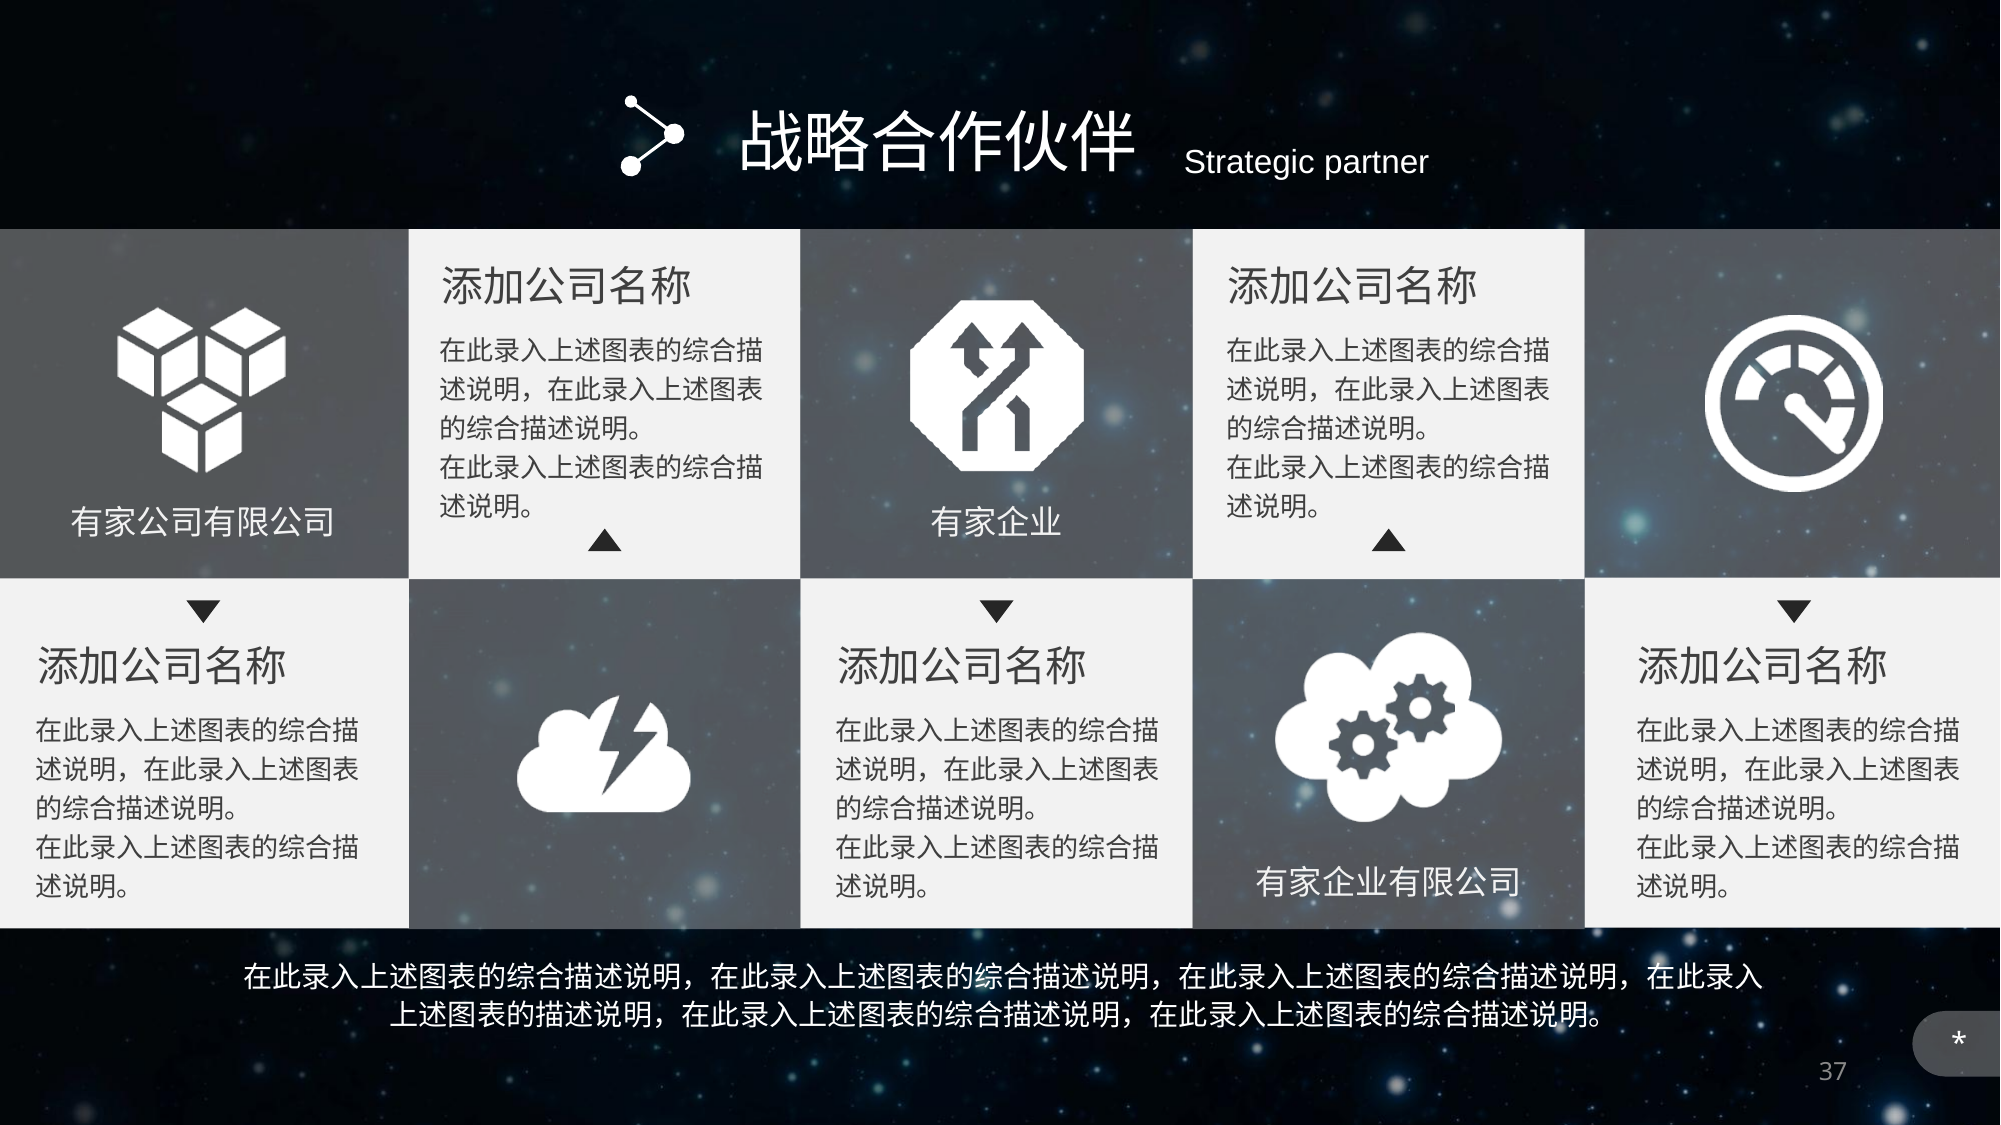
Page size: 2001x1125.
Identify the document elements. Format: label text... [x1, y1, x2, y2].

slide_number 37 [1412, 1042, 1863, 1103]
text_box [630, 101, 675, 167]
text_box 在此录入上述图表的综合描述说明，在此录入上述图表的综合描述说明。 在此录入上述图表的综合描述说明。 [1211, 319, 1577, 530]
text_box 在此录入上述图表的综合描述说明，在此录入上述图表的综合描述说明。 在此录入上述图表的综合描述说明。 [20, 699, 386, 910]
text_box [408, 229, 801, 580]
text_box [1200, 614, 1577, 911]
text_box 战略合作伙伴 [722, 92, 1153, 188]
text_box [1192, 580, 1585, 930]
text_box * [1925, 1018, 2000, 1065]
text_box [15, 301, 392, 552]
text_box [1585, 229, 2000, 577]
text_box [408, 580, 801, 930]
text_box [0, 229, 408, 578]
text_box Strategic partner [1168, 132, 1548, 188]
picture [1705, 315, 1883, 492]
picture [516, 666, 693, 843]
text_box [587, 528, 622, 552]
text_box [0, 578, 409, 929]
text_box 在此录入上述图表的综合描述说明，在此录入上述图表的综合描述说明。 在此录入上述图表的综合描述说明。 [820, 699, 1186, 910]
text_box [800, 578, 1193, 929]
text_box [979, 600, 1014, 624]
text_box [1912, 1010, 2000, 1077]
text_box [1371, 528, 1406, 552]
picture [0, 0, 2000, 229]
text_box 添加公司名称 [18, 630, 527, 700]
text_box [1192, 229, 1585, 580]
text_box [808, 296, 1185, 552]
text_box 在此录入上述图表的综合描述说明，在此录入上述图表的综合描述说明。 在此录入上述图表的综合描述说明。 [1621, 699, 1987, 910]
picture [0, 928, 2000, 1125]
text_box 在此录入上述图表的综合描述说明，在此录入上述图表的综合描述说明。 在此录入上述图表的综合描述说明。 [424, 319, 790, 530]
text_box 添加公司名称 [422, 250, 931, 320]
text_box 添加公司名称 [818, 630, 1200, 700]
text_box [801, 229, 1192, 578]
text_box 添加公司名称 [1618, 630, 2000, 700]
text_box [186, 600, 221, 624]
text_box [1584, 577, 2000, 928]
text_box [1777, 600, 1812, 624]
text_box 添加公司名称 [1209, 250, 1718, 320]
text_box 在此录入上述图表的综合描述说明，在此录入上述图表的综合描述说明，在此录入上述图表的综合描述说明，在此录入上述图表的描述说明，在此录入上述图表的综合描述说明，在此录入上述图表的综合描述说明。 [226, 947, 1781, 1039]
